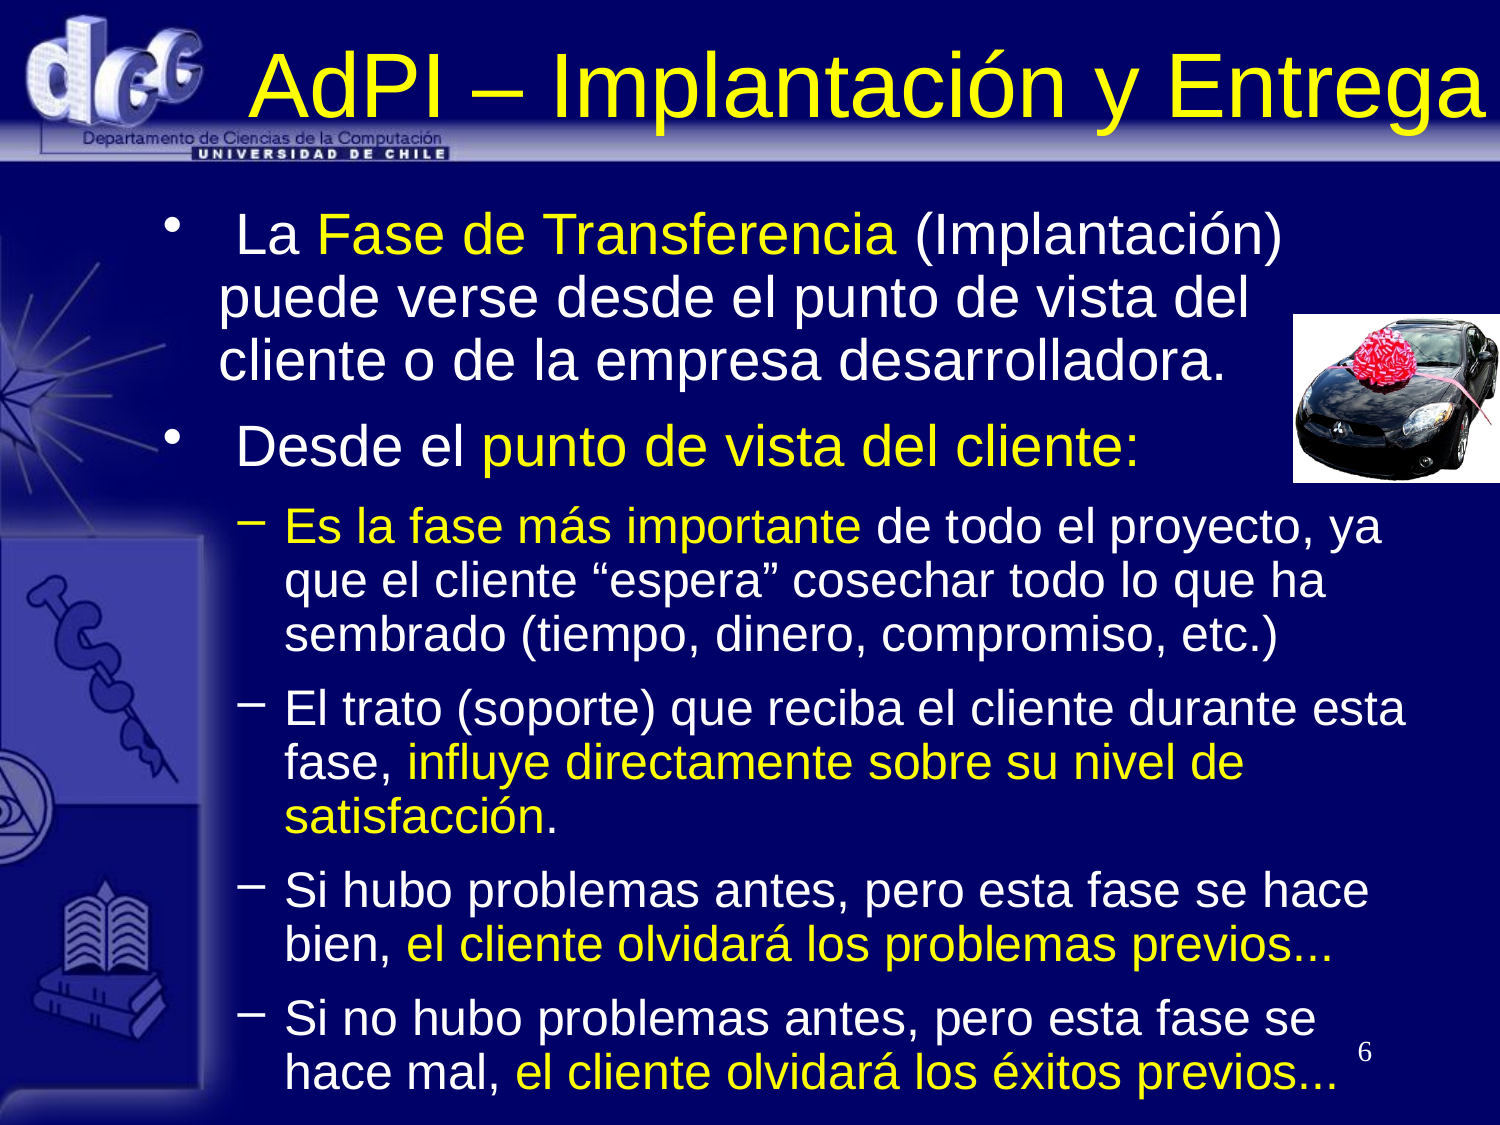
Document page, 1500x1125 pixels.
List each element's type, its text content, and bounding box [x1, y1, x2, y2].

list La Fase de Transferencia (Implantación) puede verse desde el punto de vista del cliente o de la empresa desarrolladora. Desde el punto de vista del cliente: Es la fase más importante de todo el proyecto, ya que el cliente “espera” cosechar todo lo que ha sembrado (tiempo, dinero, compromiso, etc.) El trato (soporte) que reciba el cliente durante esta fase, influye directamente sobre su nivel de satisfacción. Si hubo problemas antes, pero esta fase se hace bien, el cliente olvidará los problemas previos... Si no hubo problemas antes, pero esta fase se hace mal, el cliente olvidará los éxitos previos... [147, 196, 1428, 1095]
title AdPI – Implantación y Entrega [230, 0, 1500, 163]
picture [0, 0, 1500, 1125]
slide_number 6 [1074, 1095, 1388, 1101]
